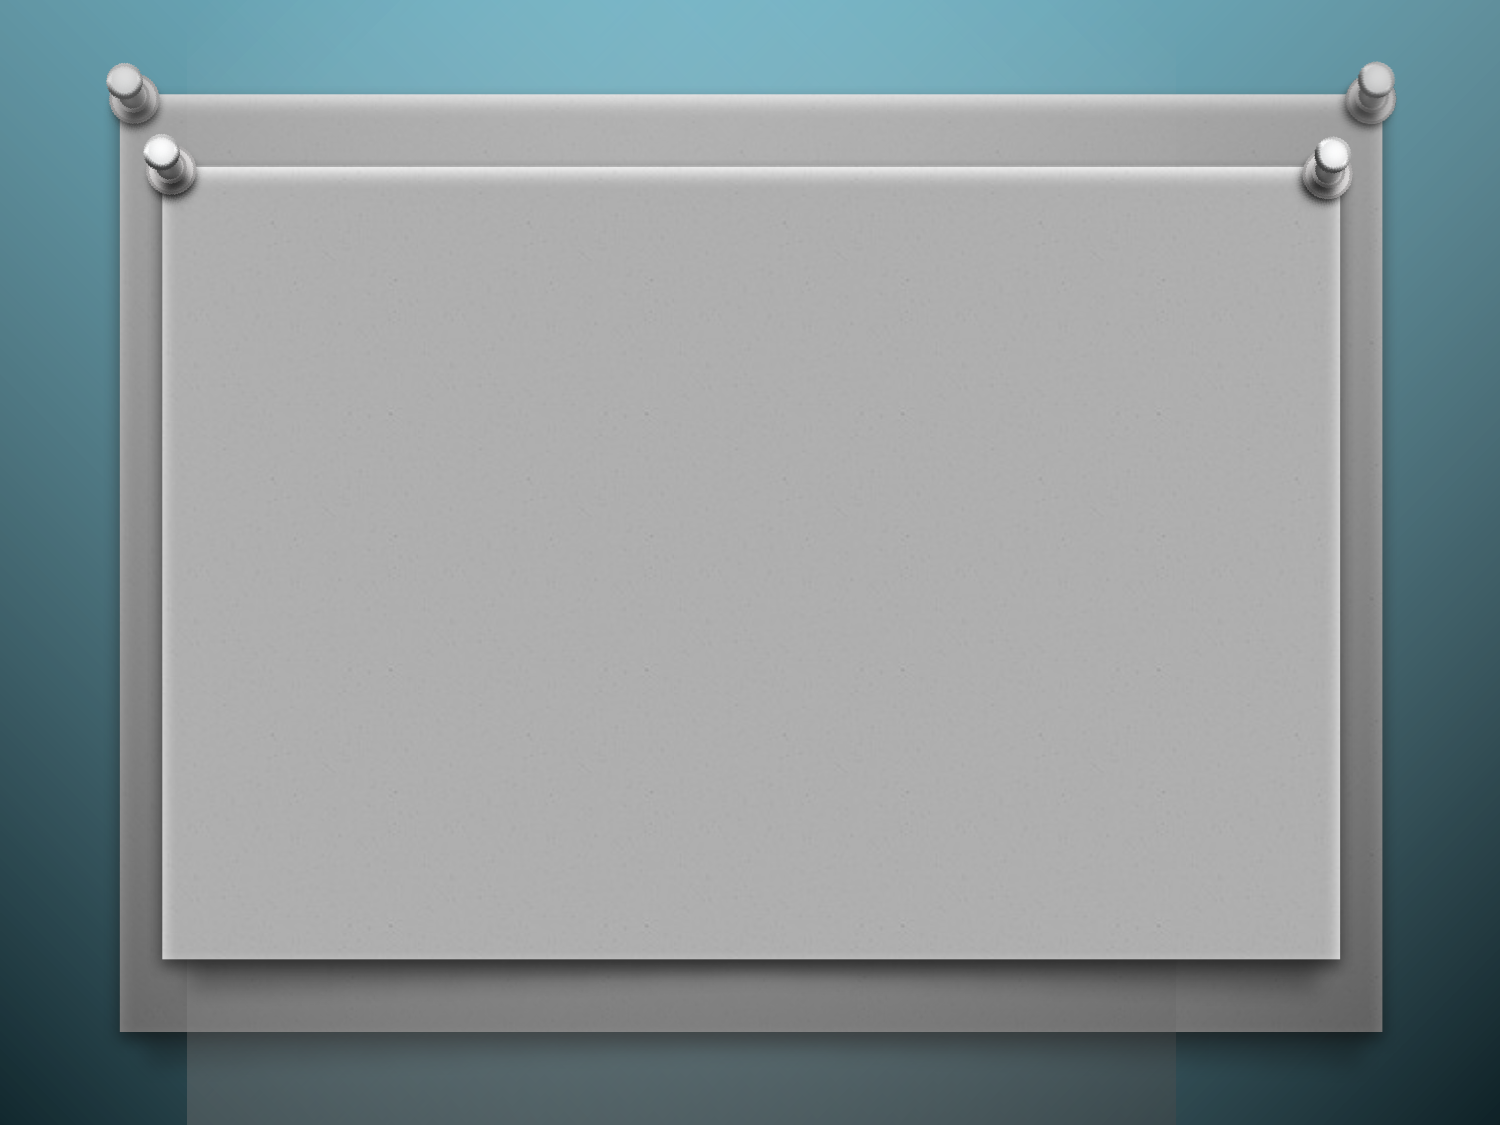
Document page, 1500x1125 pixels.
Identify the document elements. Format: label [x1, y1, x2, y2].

picture [1274, 109, 1396, 230]
picture [112, 100, 235, 224]
